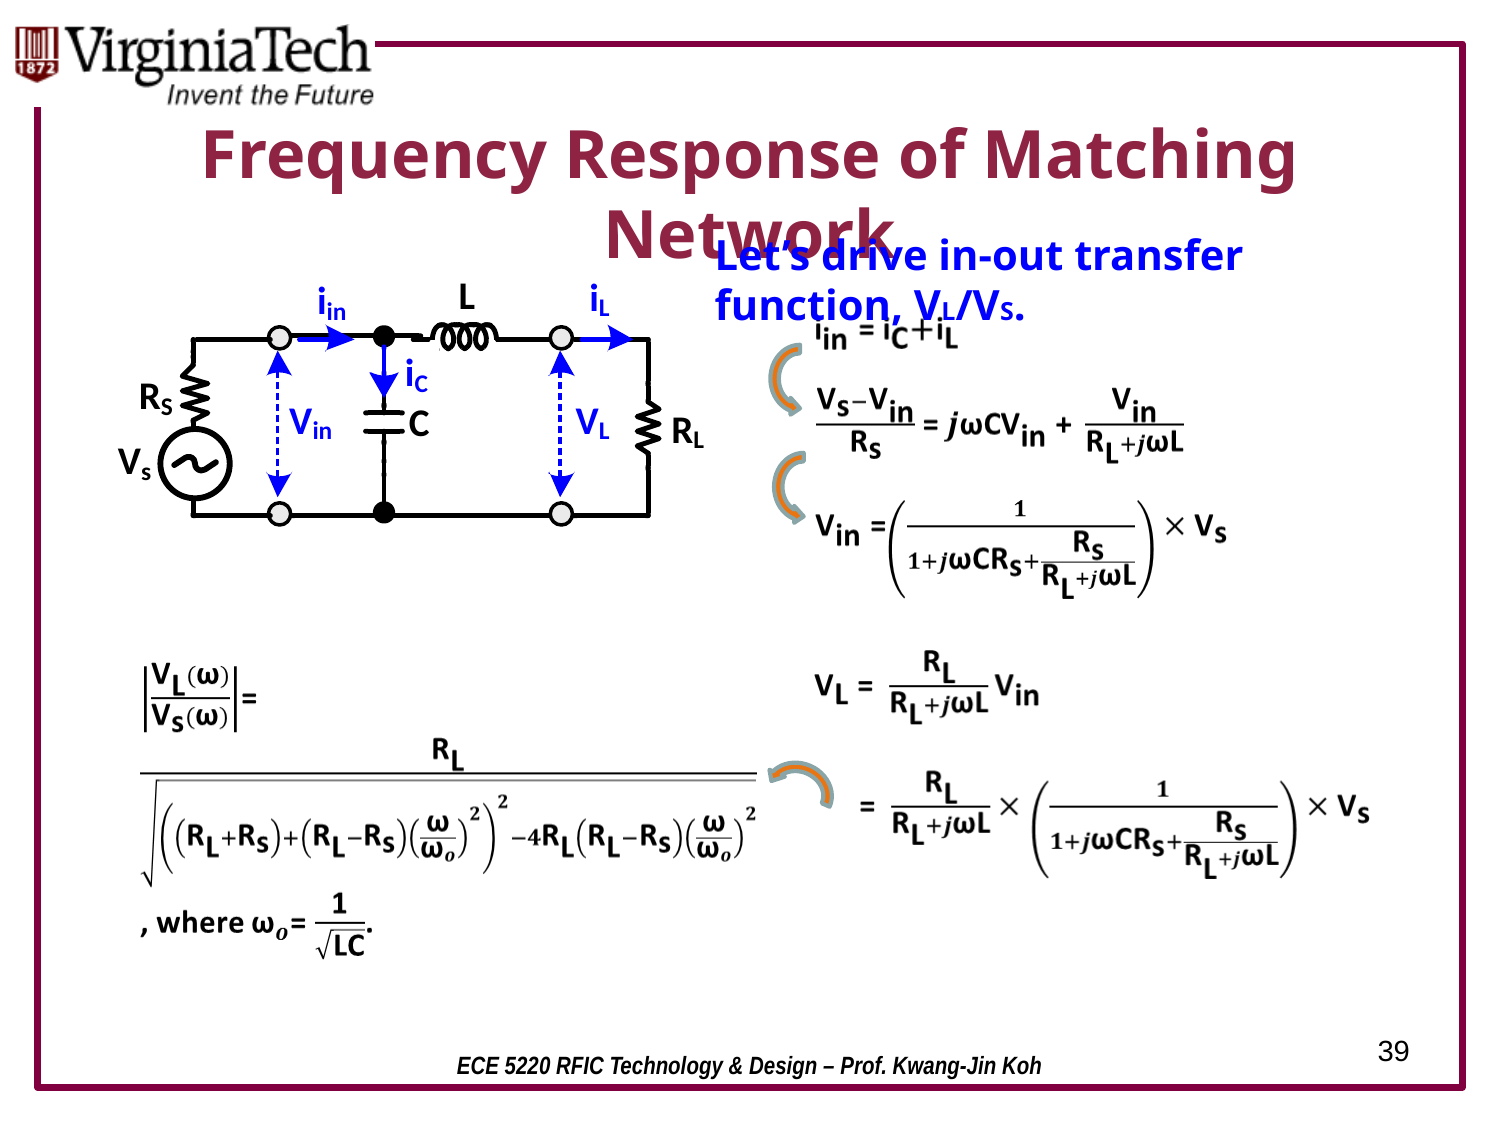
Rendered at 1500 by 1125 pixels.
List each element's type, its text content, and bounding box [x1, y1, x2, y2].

picture [15, 24, 375, 107]
text_box [799, 637, 1413, 889]
text_box Let’s drive in-out transfer function, VL/VS. [699, 221, 1363, 337]
text_box [125, 650, 775, 969]
text_box [801, 374, 1263, 472]
text_box [771, 450, 806, 525]
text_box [112, 262, 710, 533]
text_box [799, 337, 974, 357]
text_box [800, 487, 1363, 608]
text_box [768, 342, 803, 417]
title Frequency Response of Matching Network [75, 104, 1425, 213]
text_box [767, 760, 834, 809]
slide_number 39 [1074, 1024, 1425, 1103]
